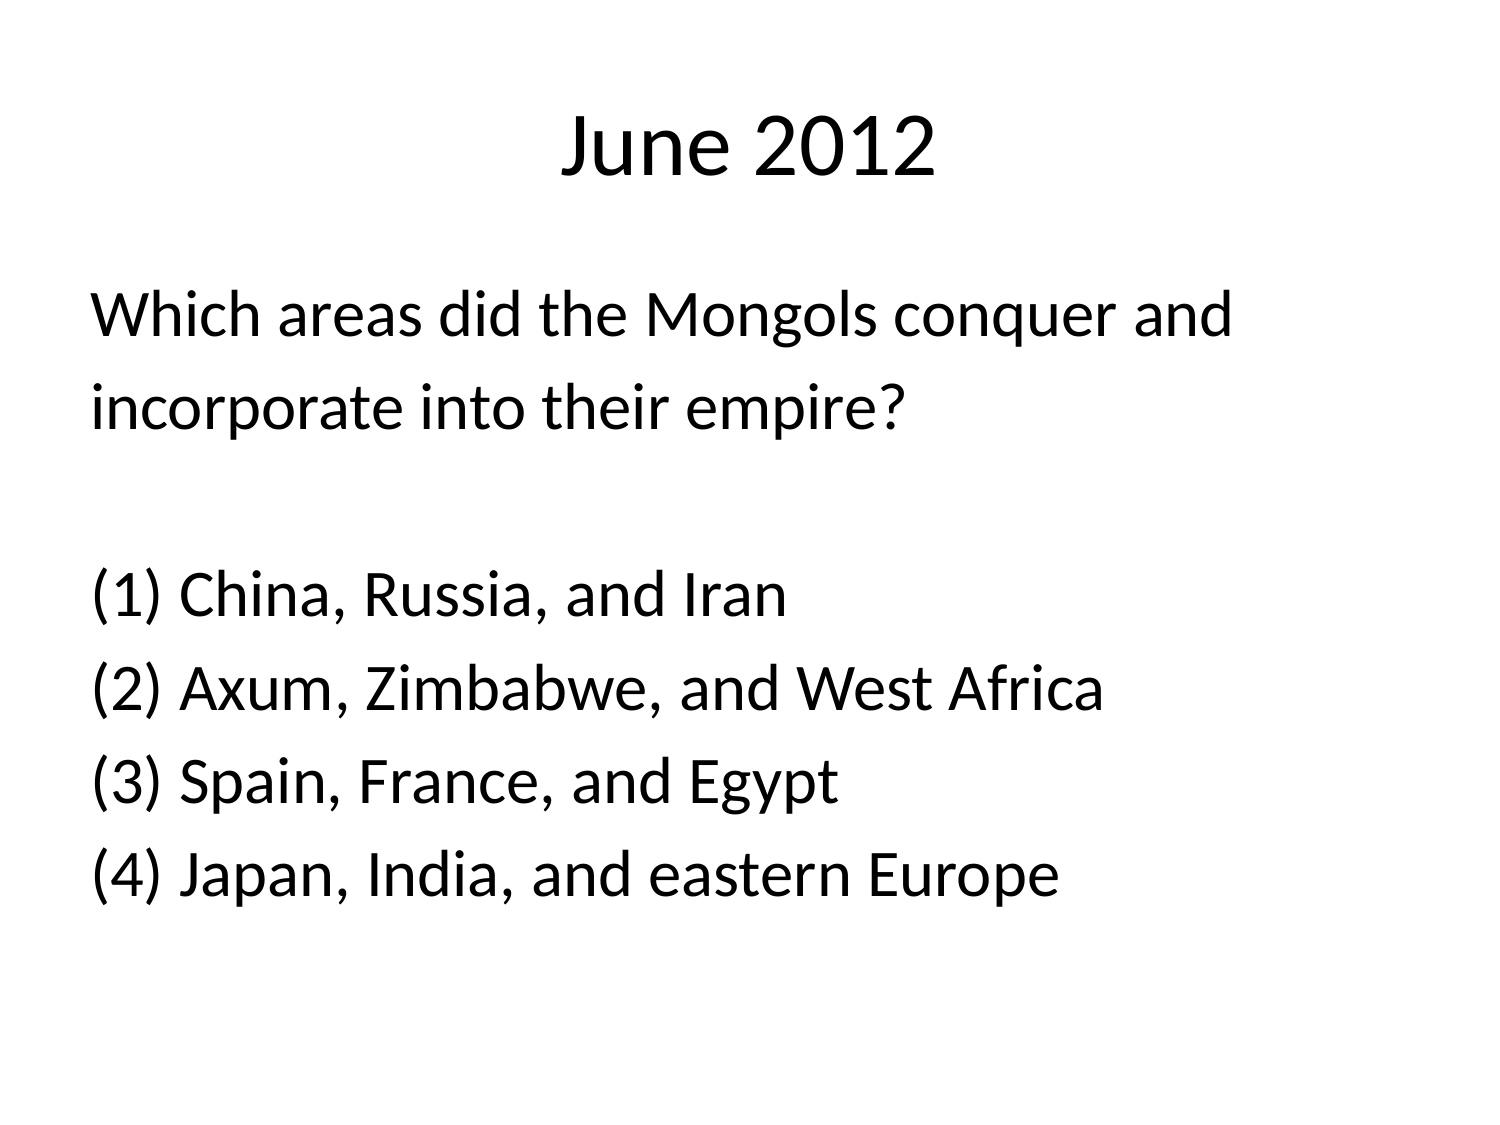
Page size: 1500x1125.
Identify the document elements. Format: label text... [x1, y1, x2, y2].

list Which areas did the Mongols conquer and incorporate into their empire? (1) China, Russia, and Iran (2) Axum, Zimbabwe, and West Africa (3) Spain, France, and Egypt (4) Japan, India, and eastern Europe [75, 262, 1425, 1005]
title June 2012 [75, 45, 1425, 233]
